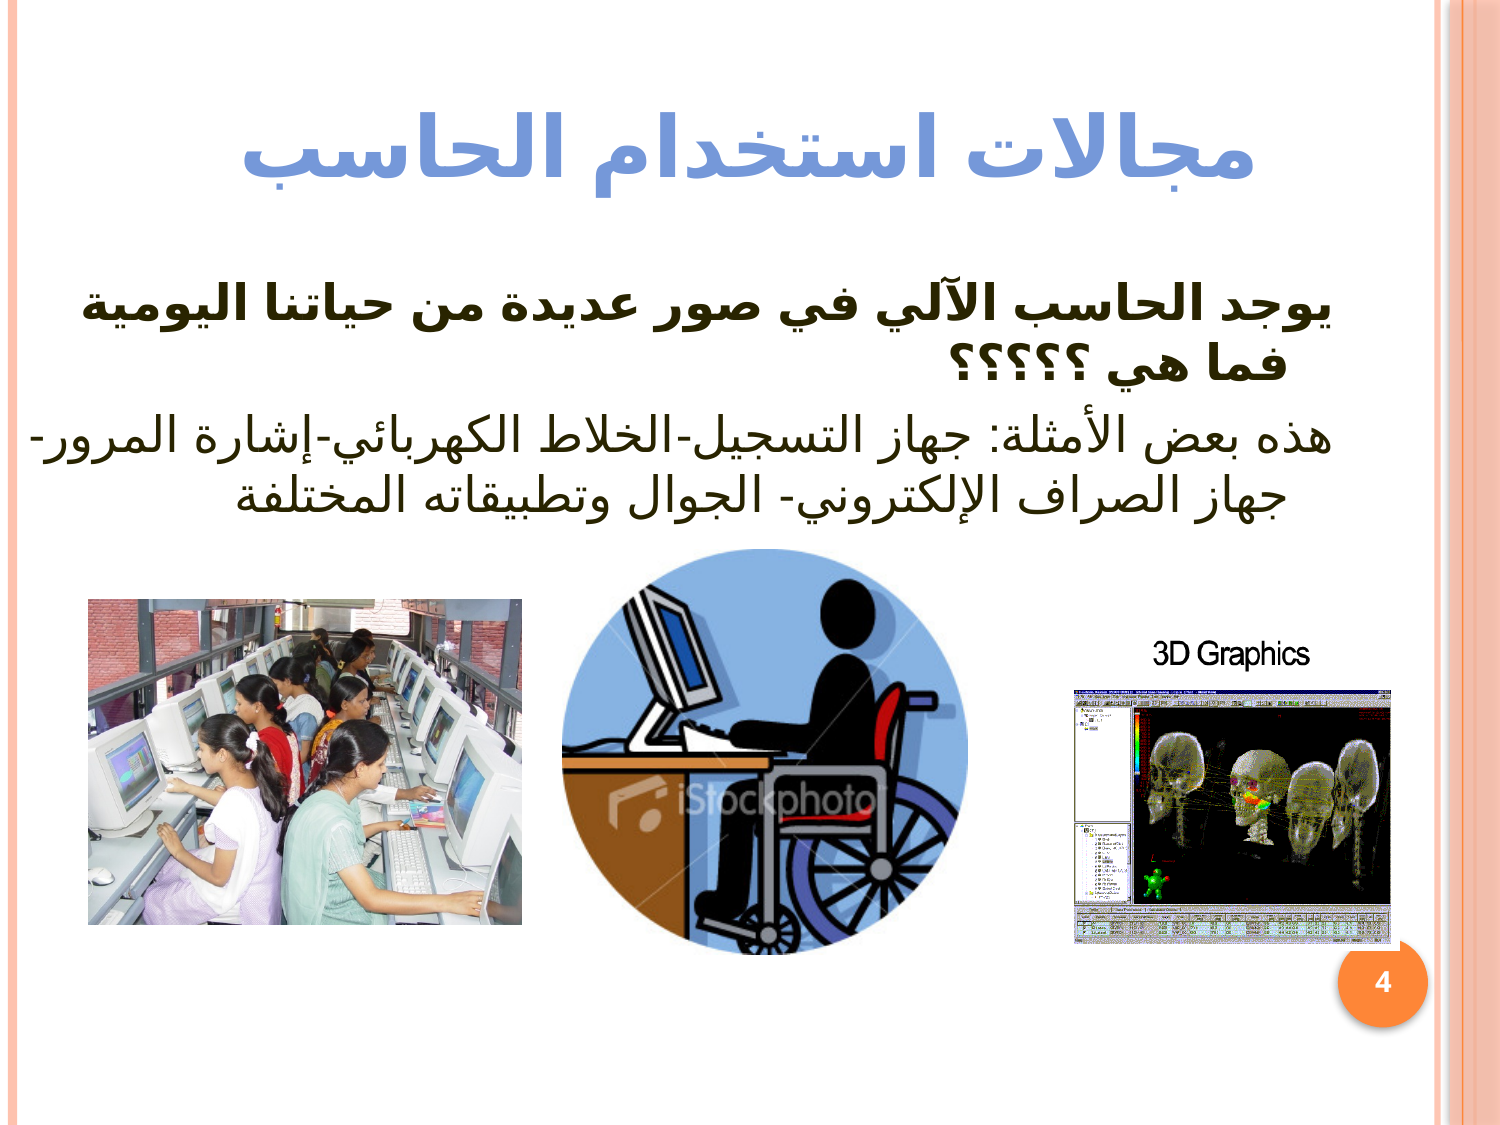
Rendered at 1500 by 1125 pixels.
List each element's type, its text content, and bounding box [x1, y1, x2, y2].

slide_number 4 [1333, 940, 1434, 1027]
picture [561, 549, 968, 956]
text_box مجالات استخدام الحاسب [74, 50, 1425, 238]
picture [87, 598, 523, 926]
list يوجد الحاسب الآلي في صور عديدة من حياتنا اليومية فما هي ؟؟؟؟؟ هذه بعض الأمثلة: جهاز التسجيل-الخلاط الكهربائي-إشارة المرور-جهاز الصراف الإلكتروني- الجوال وتطبيقاته المختلفة [0, 262, 1350, 1005]
picture [1061, 624, 1401, 951]
